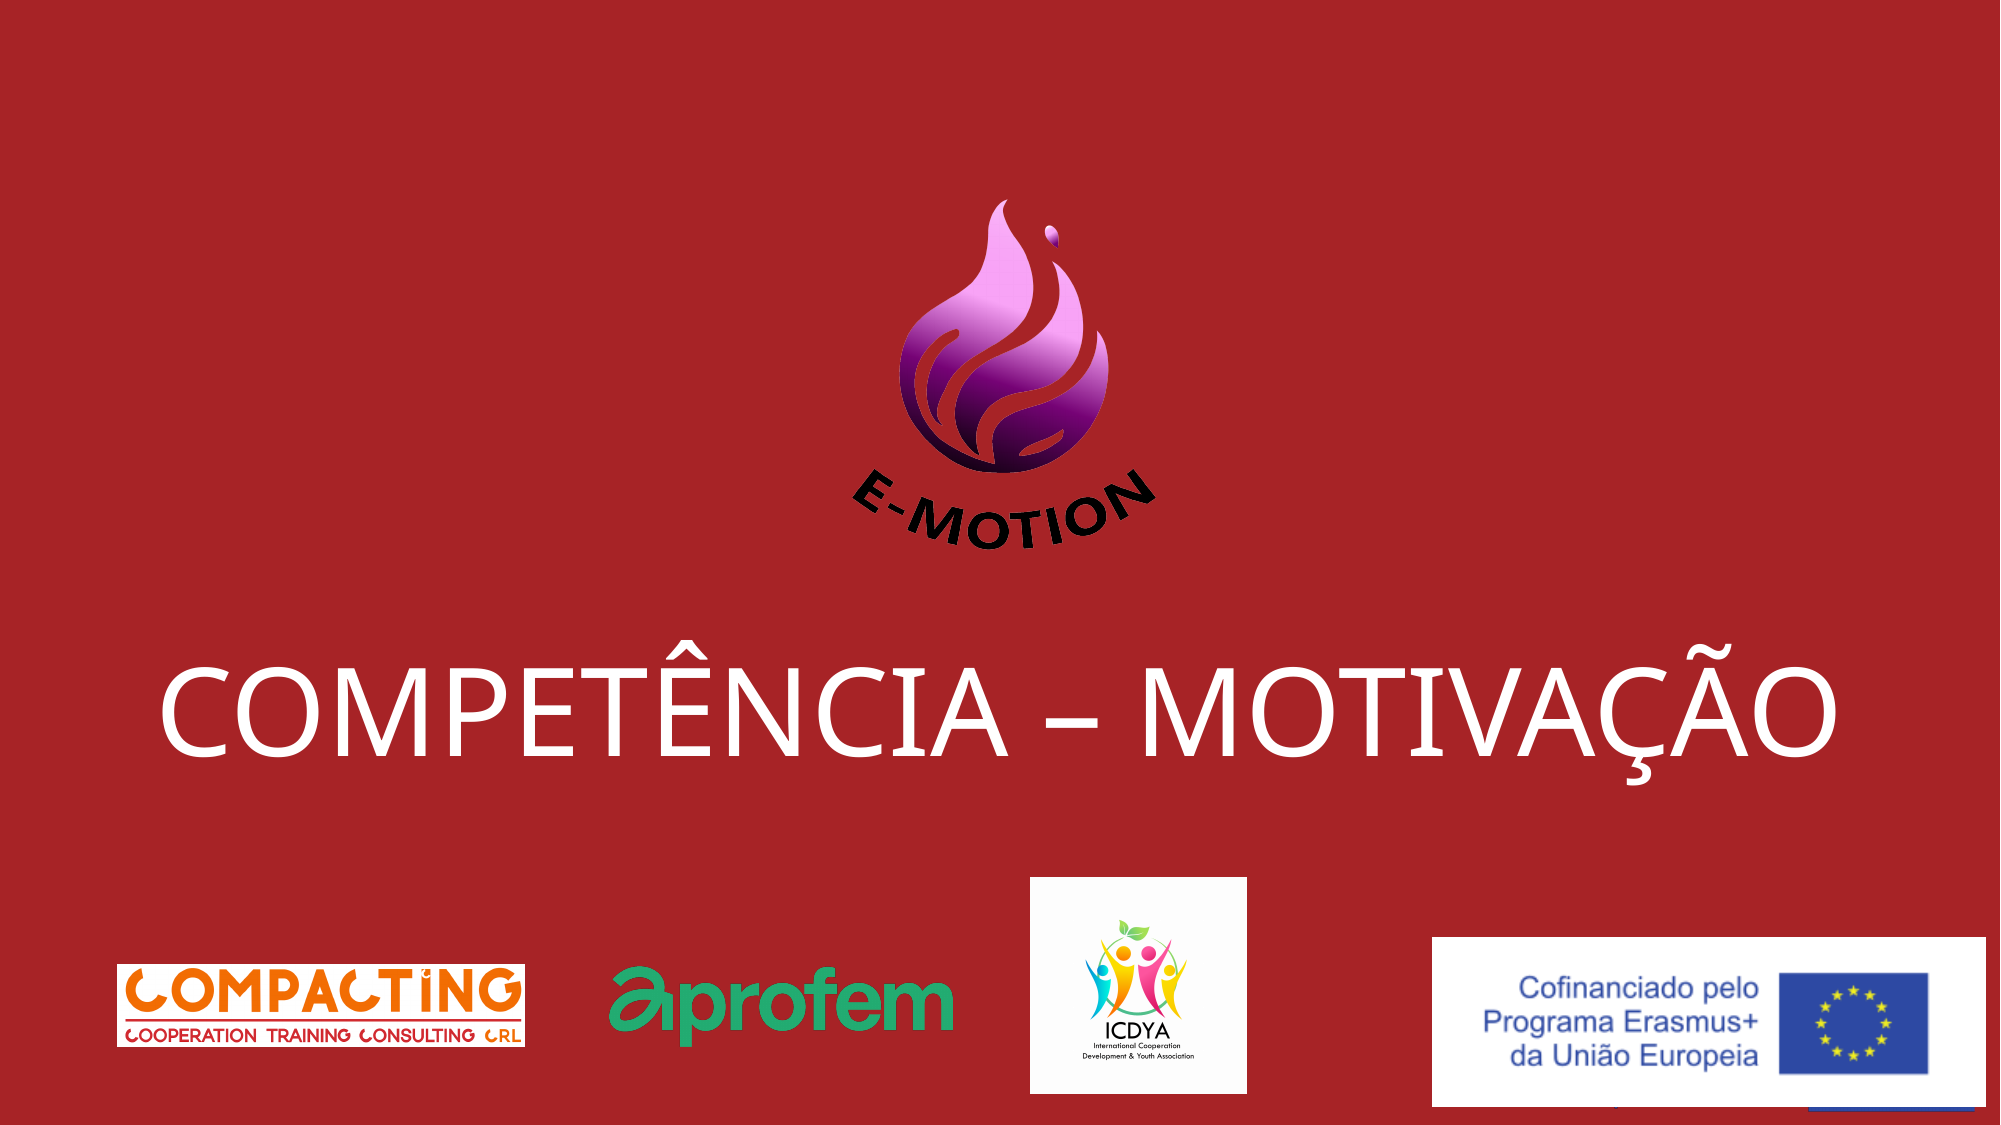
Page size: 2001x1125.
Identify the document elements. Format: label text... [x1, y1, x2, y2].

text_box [608, 876, 1247, 1095]
title COMPETÊNCIA – MOTIVAÇÃO [0, 256, 2000, 791]
picture [1396, 937, 1986, 1116]
picture [117, 964, 525, 1047]
picture [724, 117, 1276, 669]
